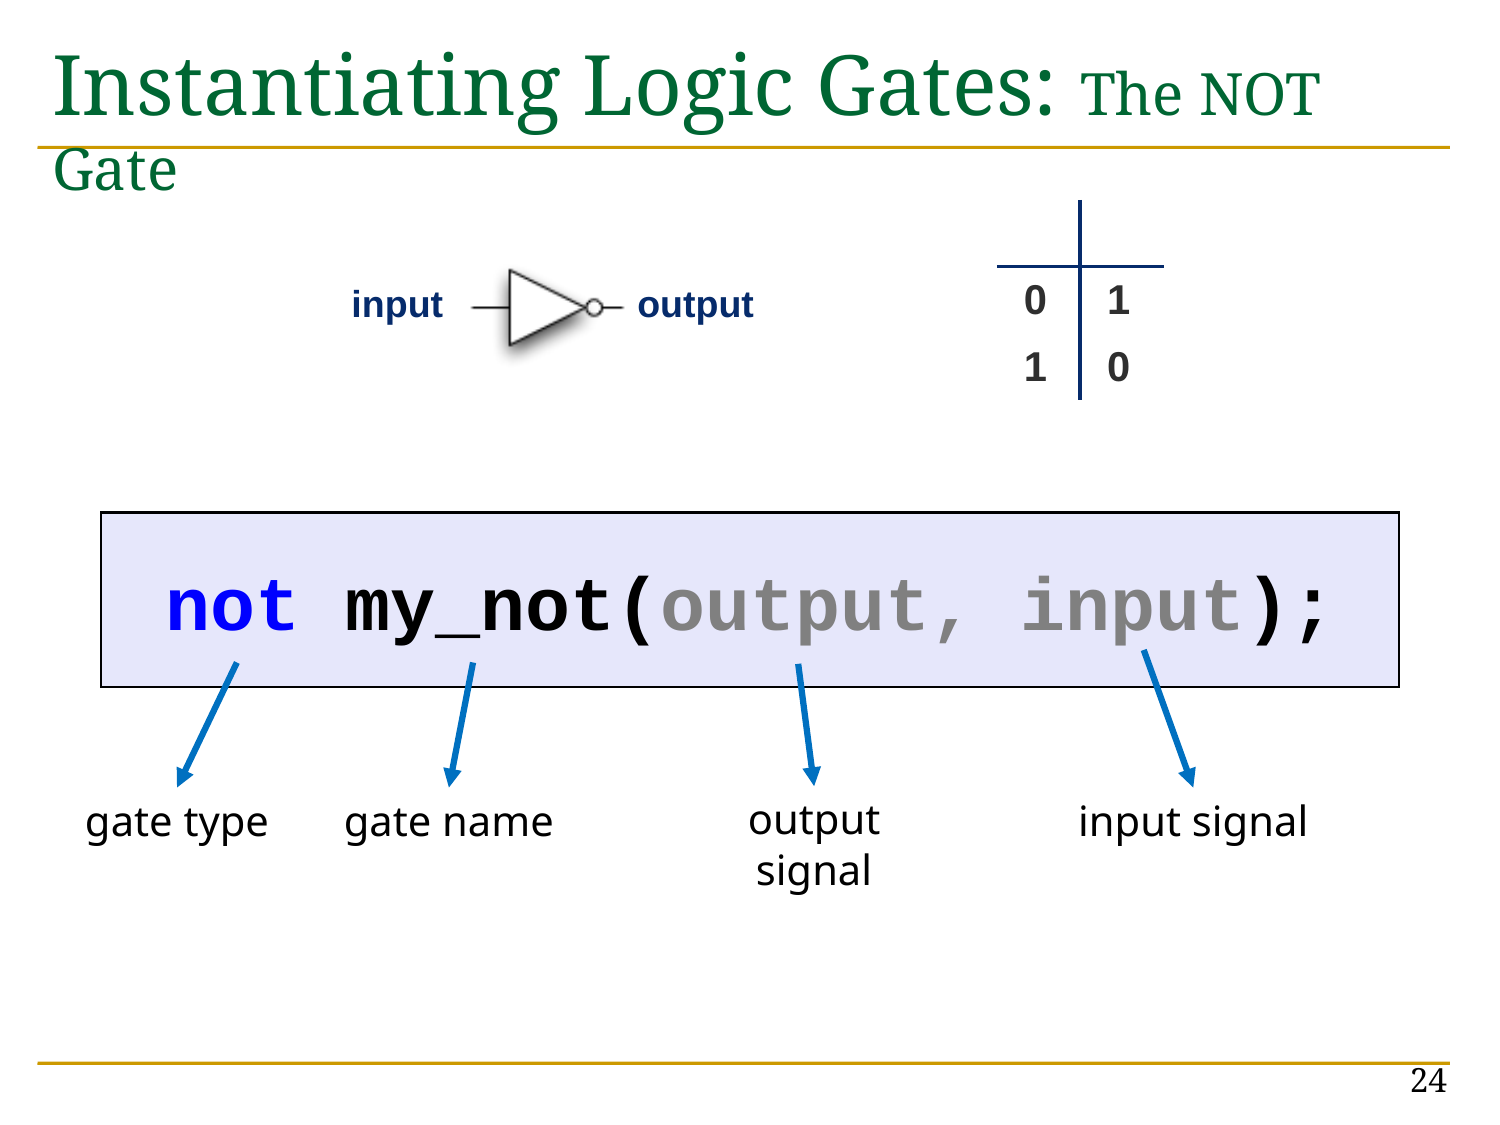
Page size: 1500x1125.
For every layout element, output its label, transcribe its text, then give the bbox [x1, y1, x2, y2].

text_box gate name [329, 787, 569, 853]
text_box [176, 662, 238, 788]
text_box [1143, 649, 1194, 788]
text_box not my_not(output, input); [101, 512, 1399, 688]
text_box output signal [675, 786, 953, 901]
text_box gate type [70, 787, 284, 853]
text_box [797, 663, 815, 787]
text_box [448, 662, 474, 788]
title Instantiating Logic Gates: The NOT Gate [37, 24, 1450, 200]
text_box input signal [1063, 787, 1324, 853]
slide_number 24 [1111, 1036, 1462, 1112]
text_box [336, 199, 1164, 406]
